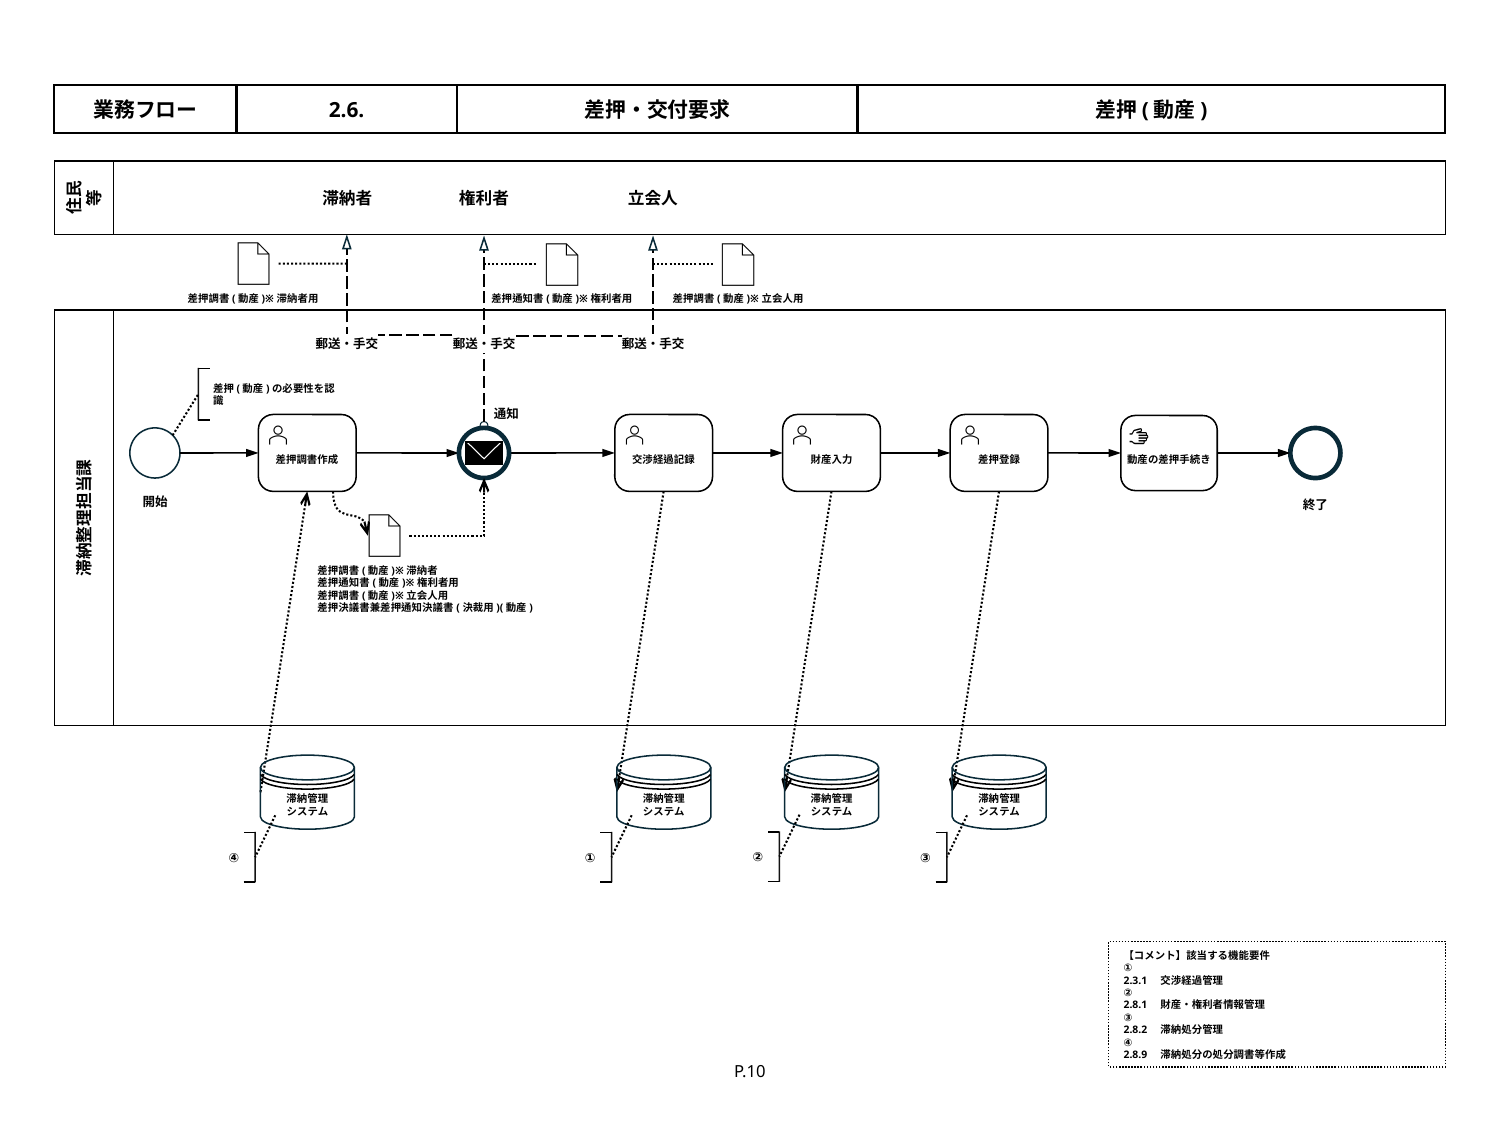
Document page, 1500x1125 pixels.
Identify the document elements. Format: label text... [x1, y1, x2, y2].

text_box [342, 236, 658, 309]
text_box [53, 160, 1447, 236]
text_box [675, 814, 801, 882]
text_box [53, 309, 1447, 727]
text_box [171, 237, 348, 332]
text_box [458, 427, 510, 479]
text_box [1120, 414, 1218, 492]
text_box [151, 814, 276, 883]
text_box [951, 754, 1047, 830]
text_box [259, 754, 355, 830]
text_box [408, 477, 485, 537]
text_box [652, 238, 820, 328]
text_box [257, 436, 357, 492]
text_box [302, 490, 410, 604]
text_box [782, 413, 881, 492]
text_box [53, 84, 1447, 134]
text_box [507, 814, 633, 883]
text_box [843, 814, 968, 883]
text_box 【コメント】該当する機能要件 ① 2.3.1 交渉経過管理 ② 2.8.1 財産・権利者情報管理 ③ 2.8.2 滞納処分管理 ④ 2.8.9 滞納処分の処分調書等作成 [1107, 940, 1447, 1069]
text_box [614, 413, 714, 492]
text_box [783, 754, 880, 830]
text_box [172, 368, 357, 436]
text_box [949, 413, 1049, 492]
slide_number P.10 [581, 1042, 919, 1103]
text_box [480, 238, 644, 328]
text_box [615, 754, 712, 830]
